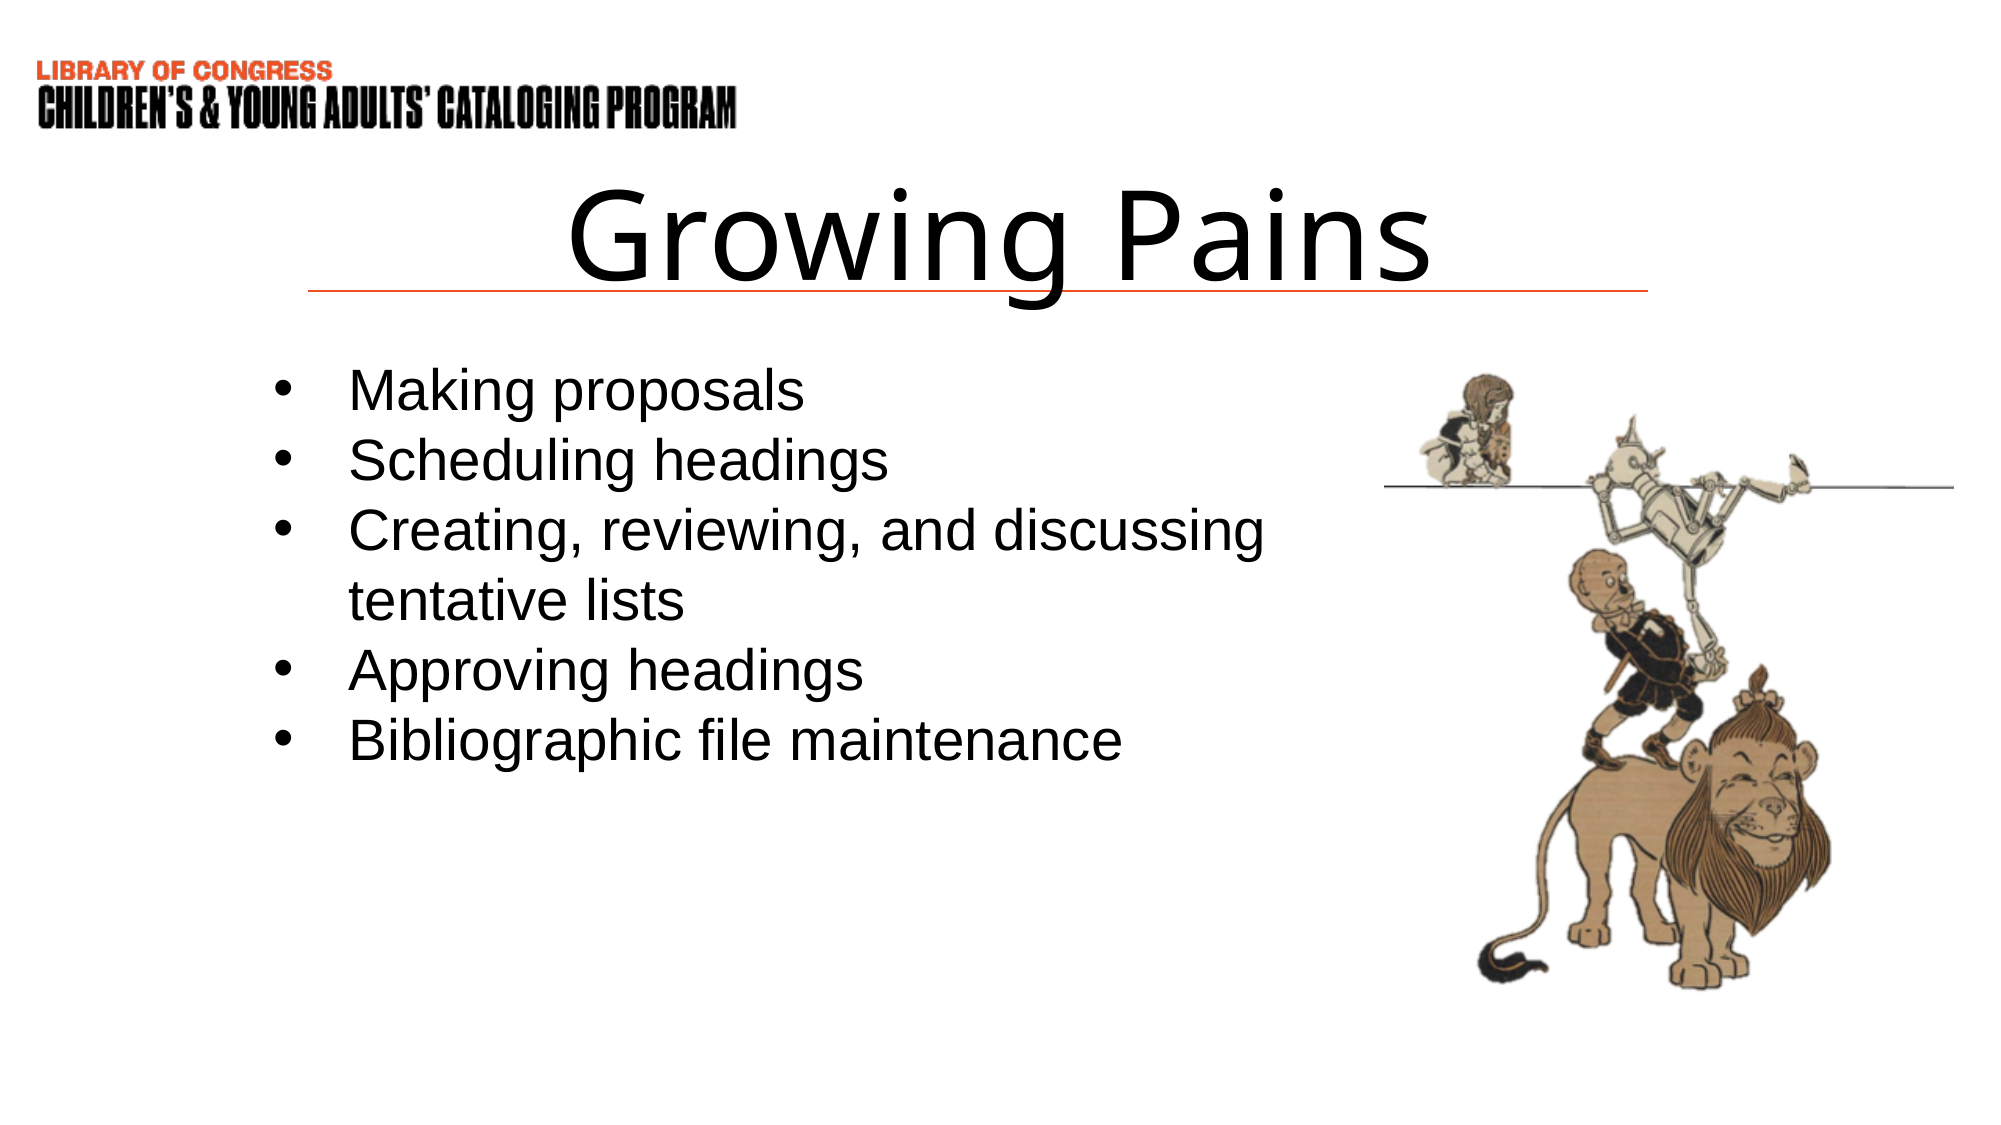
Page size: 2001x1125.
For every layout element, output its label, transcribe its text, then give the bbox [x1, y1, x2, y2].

text_box Growing Pains [22, 163, 1978, 317]
text_box Making proposals Scheduling headings Creating, reviewing, and discussing tentative lists Approving headings Bibliographic file maintenance [258, 344, 1384, 780]
picture [1384, 342, 1954, 1071]
picture [0, 0, 790, 182]
